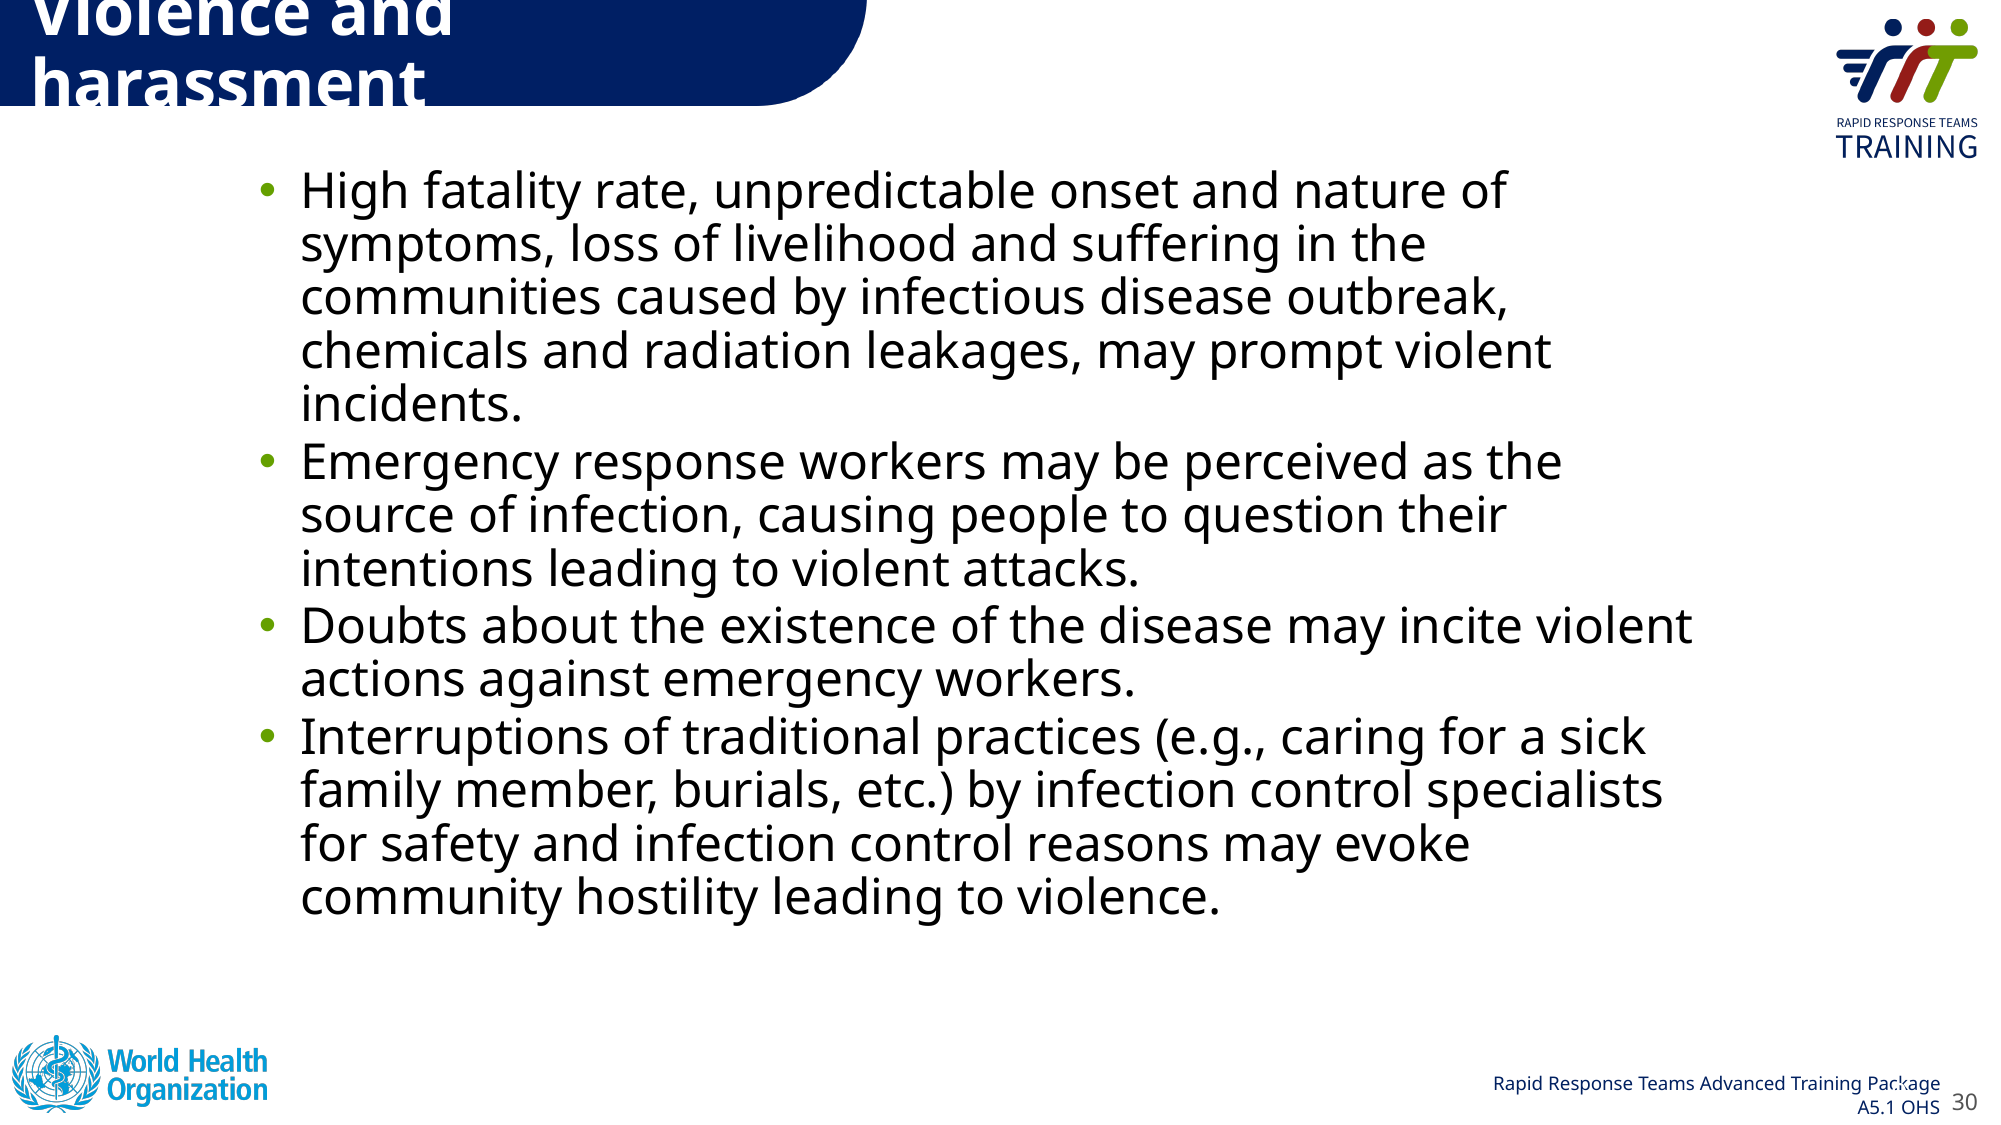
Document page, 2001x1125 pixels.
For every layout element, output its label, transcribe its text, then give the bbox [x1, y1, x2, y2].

picture [1835, 19, 1978, 167]
list High fatality rate, unpredictable onset and nature of symptoms, loss of livelihood and suffering in the communities caused by infectious disease outbreak, chemicals and radiation leakages, may prompt violent incidents. Emergency response workers may be perceived as the source of infection, causing people to question their intentions leading to violent attacks. Doubts about the existence of the disease may incite violent actions against emergency workers. Interruptions of traditional practices (e.g., caring for a sick family member, burials, etc.) by infection control specialists for safety and infection control reasons may evoke community hostility leading to violence. [250, 157, 1732, 945]
picture [58, 1050, 64, 1058]
picture [12, 1035, 267, 1113]
title Violence and harassment [22, 0, 842, 104]
picture [0, 0, 867, 106]
slide_number 30 [1882, 1037, 1930, 1092]
picture [12, 1083, 48, 1113]
